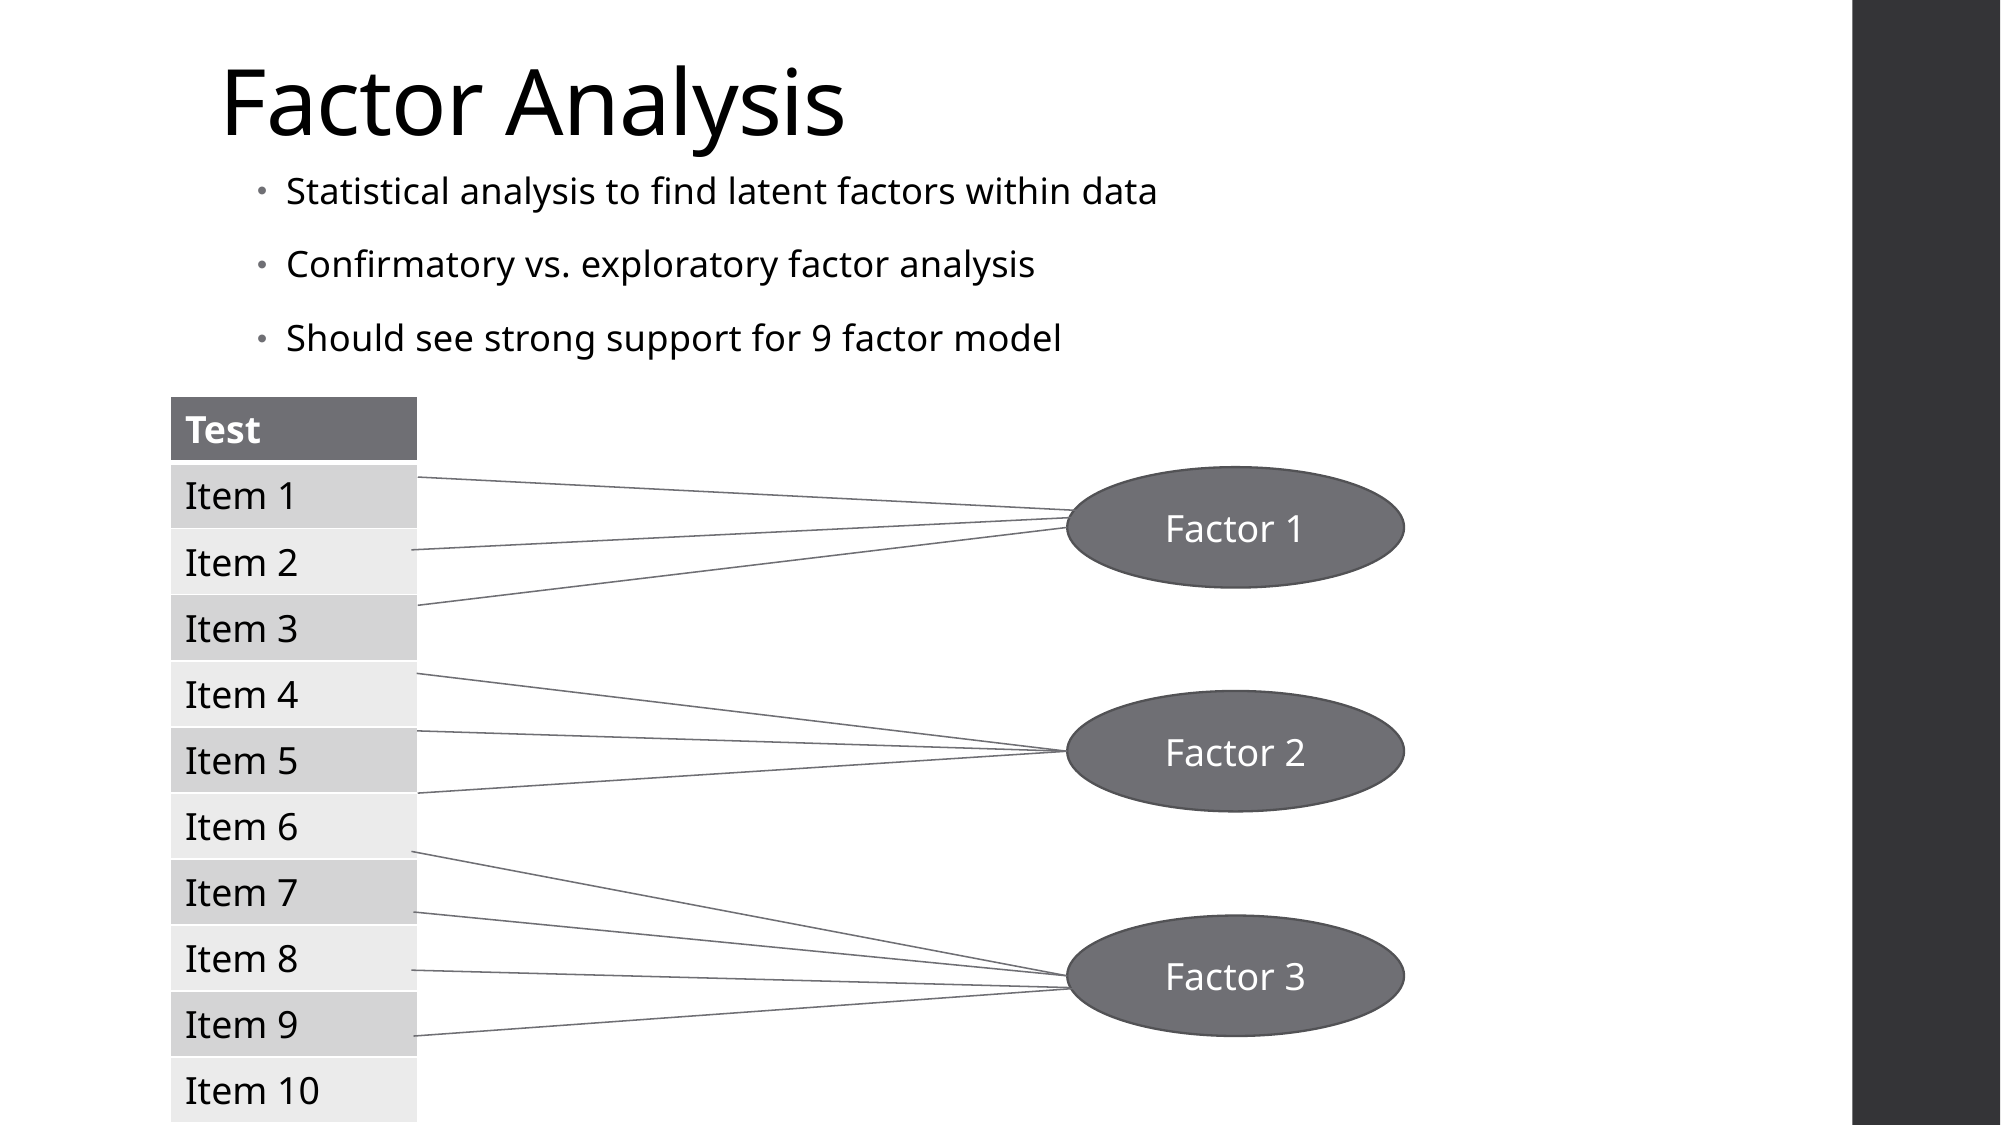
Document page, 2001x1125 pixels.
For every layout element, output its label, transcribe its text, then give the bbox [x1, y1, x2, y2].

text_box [416, 673, 1068, 727]
table_cell Item 10 [171, 1058, 417, 1122]
table_cell Item 6 [171, 794, 417, 858]
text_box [417, 476, 1088, 512]
text_box Factor 3 [1074, 914, 1406, 1038]
text_box Factor 1 [1089, 465, 1406, 589]
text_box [413, 911, 1068, 965]
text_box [417, 527, 1068, 606]
table_header Test [171, 397, 417, 460]
table_cell Item 8 [171, 926, 404, 990]
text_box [411, 516, 1088, 551]
title Factor Analysis [204, 30, 1795, 163]
table_cell Item 1 [171, 465, 417, 528]
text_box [411, 851, 1068, 908]
table_cell Item 4 [171, 662, 417, 726]
table_cell Item 2 [171, 529, 410, 594]
table_cell Item 9 [171, 992, 417, 1056]
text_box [411, 969, 1070, 983]
table_cell Item 3 [171, 595, 417, 660]
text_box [417, 750, 1068, 794]
text_box Factor 2 [1074, 689, 1406, 813]
table_cell Item 7 [171, 860, 404, 924]
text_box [416, 730, 1068, 747]
table_cell Item 5 [171, 728, 410, 792]
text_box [413, 987, 1088, 1037]
list Statistical analysis to find latent factors within data Confirmatory vs. exploratory factor analysis Should see strong support for 9 factor model [242, 163, 1653, 369]
